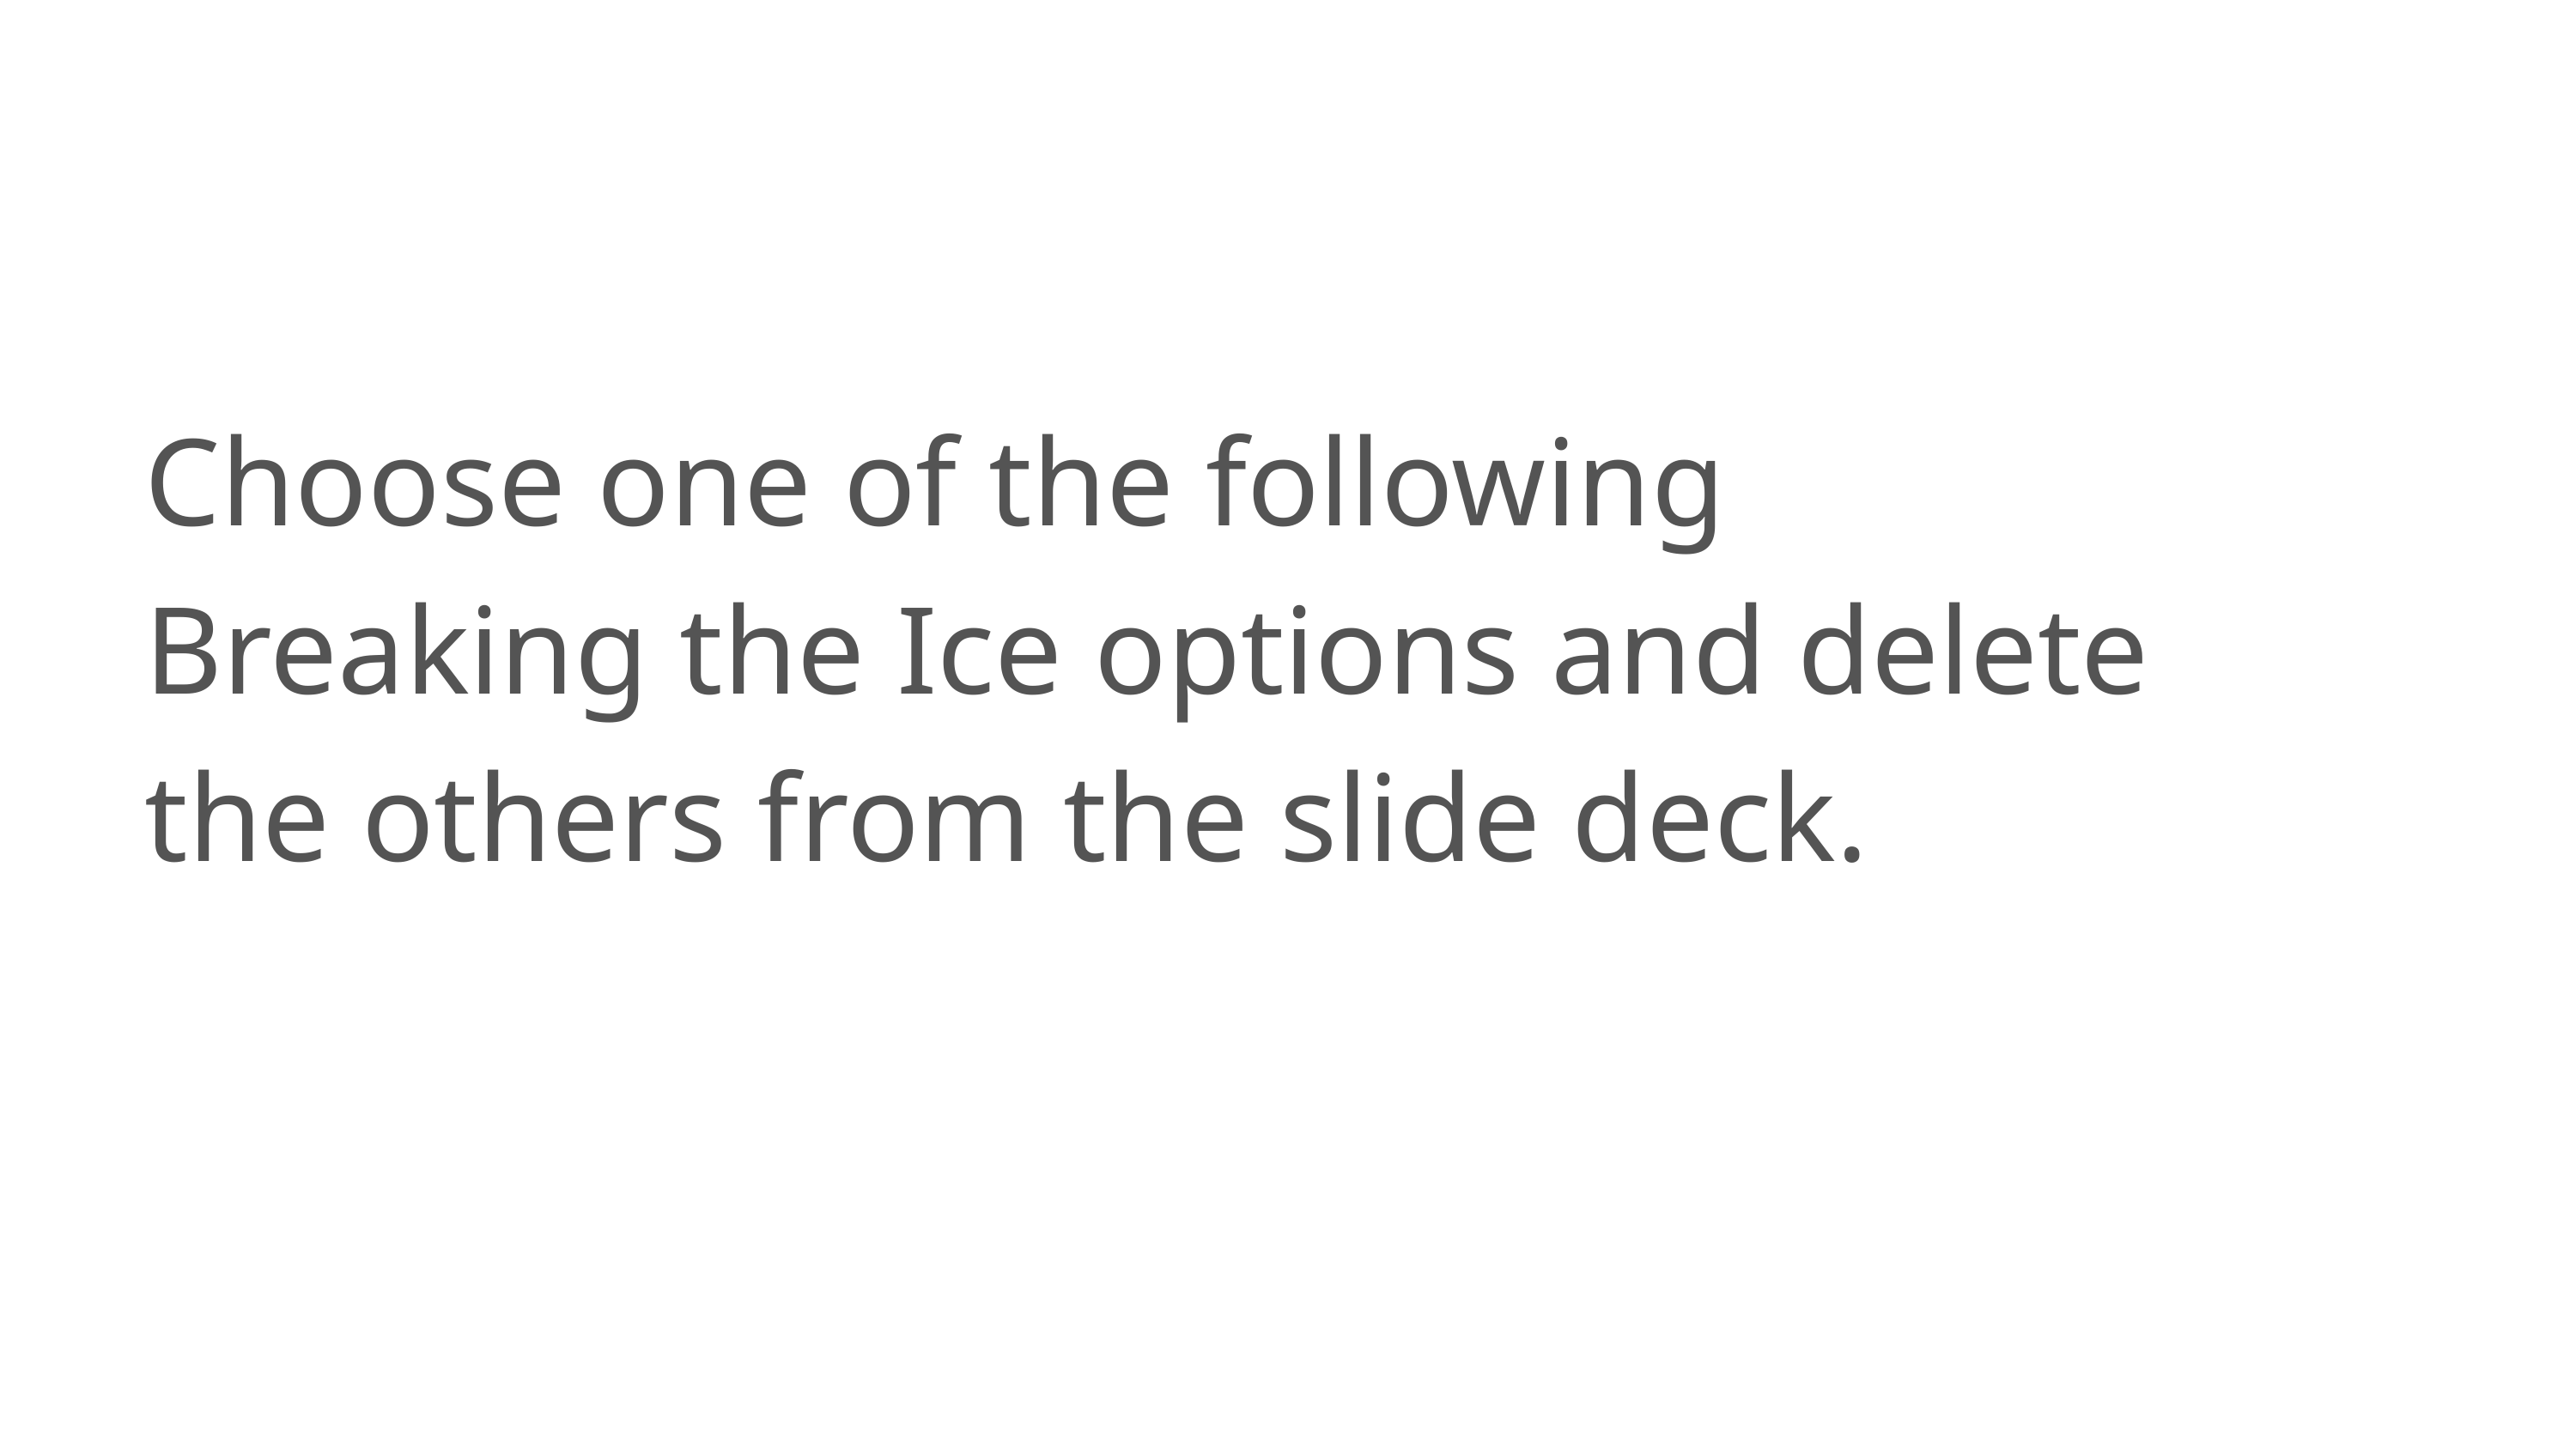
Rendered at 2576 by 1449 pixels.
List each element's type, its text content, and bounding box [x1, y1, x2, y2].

text_box Choose one of the following Breaking the Ice options and delete the others from the slide deck. [144, 381, 2243, 886]
